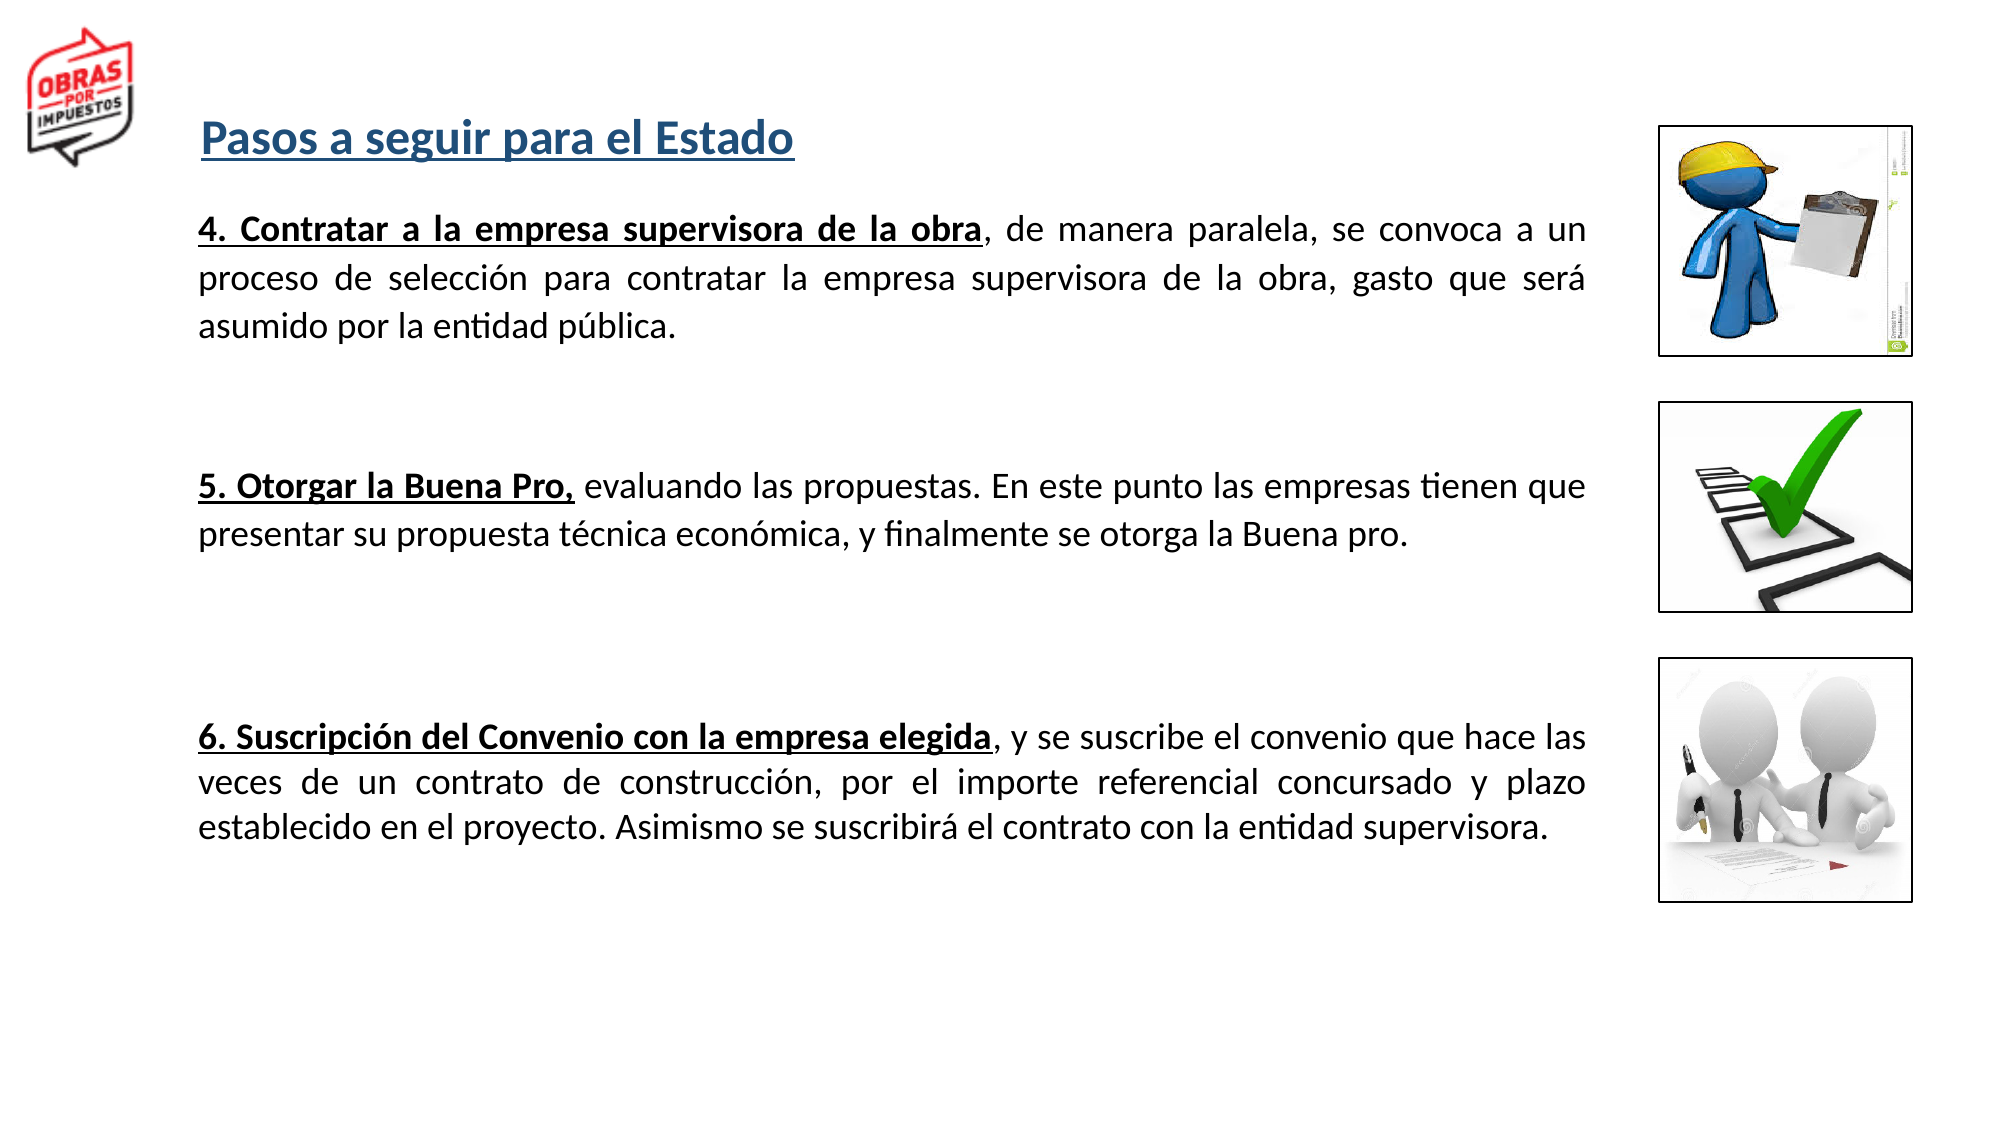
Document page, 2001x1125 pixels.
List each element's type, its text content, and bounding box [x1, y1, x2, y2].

text_box Pasos a seguir para el Estado [185, 96, 811, 172]
text_box 6. Suscripción del Convenio con la empresa elegida, y se suscribe el convenio que hace las veces de un contrato de construcción, por el importe referencial concursado y plazo establecido en el proyecto. Asimismo se suscribirá el contrato con la entidad supervisora. [183, 704, 1603, 855]
text_box 5. Otorgar la Buena Pro, evaluando las propuestas. En este punto las empresas tienen que presentar su propuesta técnica económica, y finalmente se otorga la Buena pro. [183, 450, 1603, 562]
picture [1659, 403, 1912, 611]
picture [0, 0, 169, 228]
picture [1659, 127, 1912, 355]
picture [1659, 659, 1912, 902]
text_box 4. Contratar a la empresa supervisora de la obra, de manera paralela, se convoca a un proceso de selección para contratar la empresa supervisora de la obra, gasto que será asumido por la entidad pública. [183, 193, 1603, 354]
